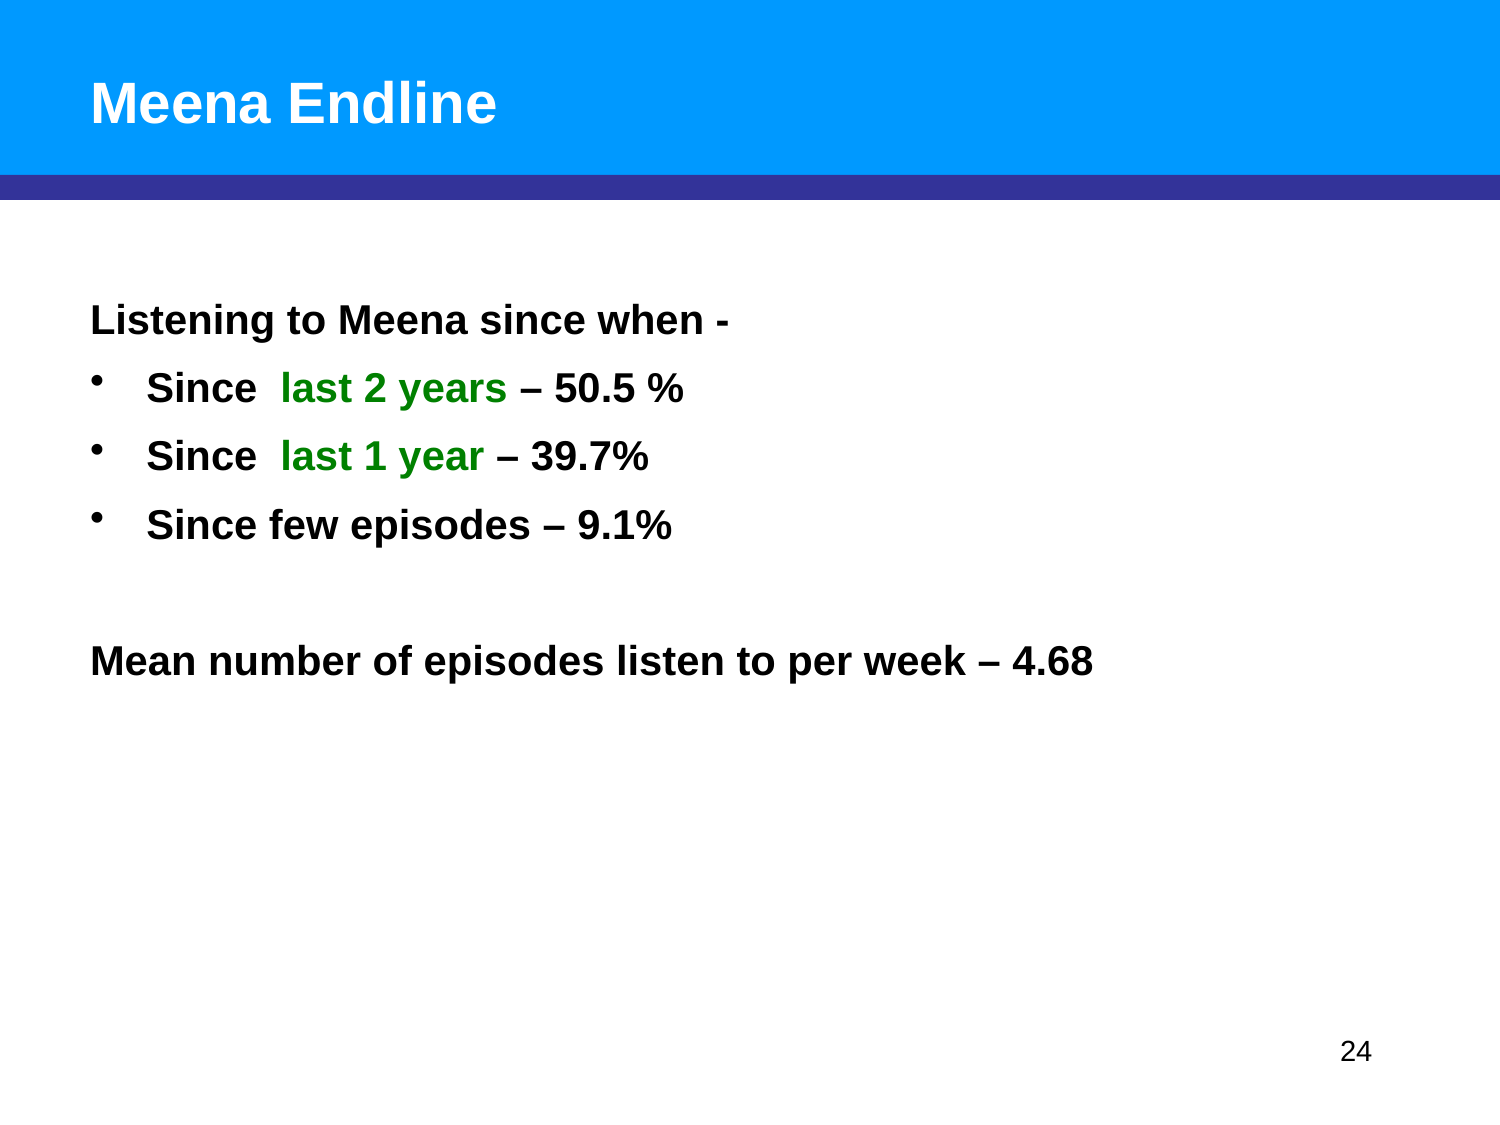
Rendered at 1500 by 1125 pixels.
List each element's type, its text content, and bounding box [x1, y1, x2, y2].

title Meena Endline [74, 49, 1351, 151]
slide_number 24 [1074, 1024, 1388, 1101]
list Listening to Meena since when - Since last 2 years – 50.5 % Since last 1 year – 39.7% Since few episodes – 9.1% Mean number of episodes listen to per week – 4.68 [74, 274, 1351, 951]
